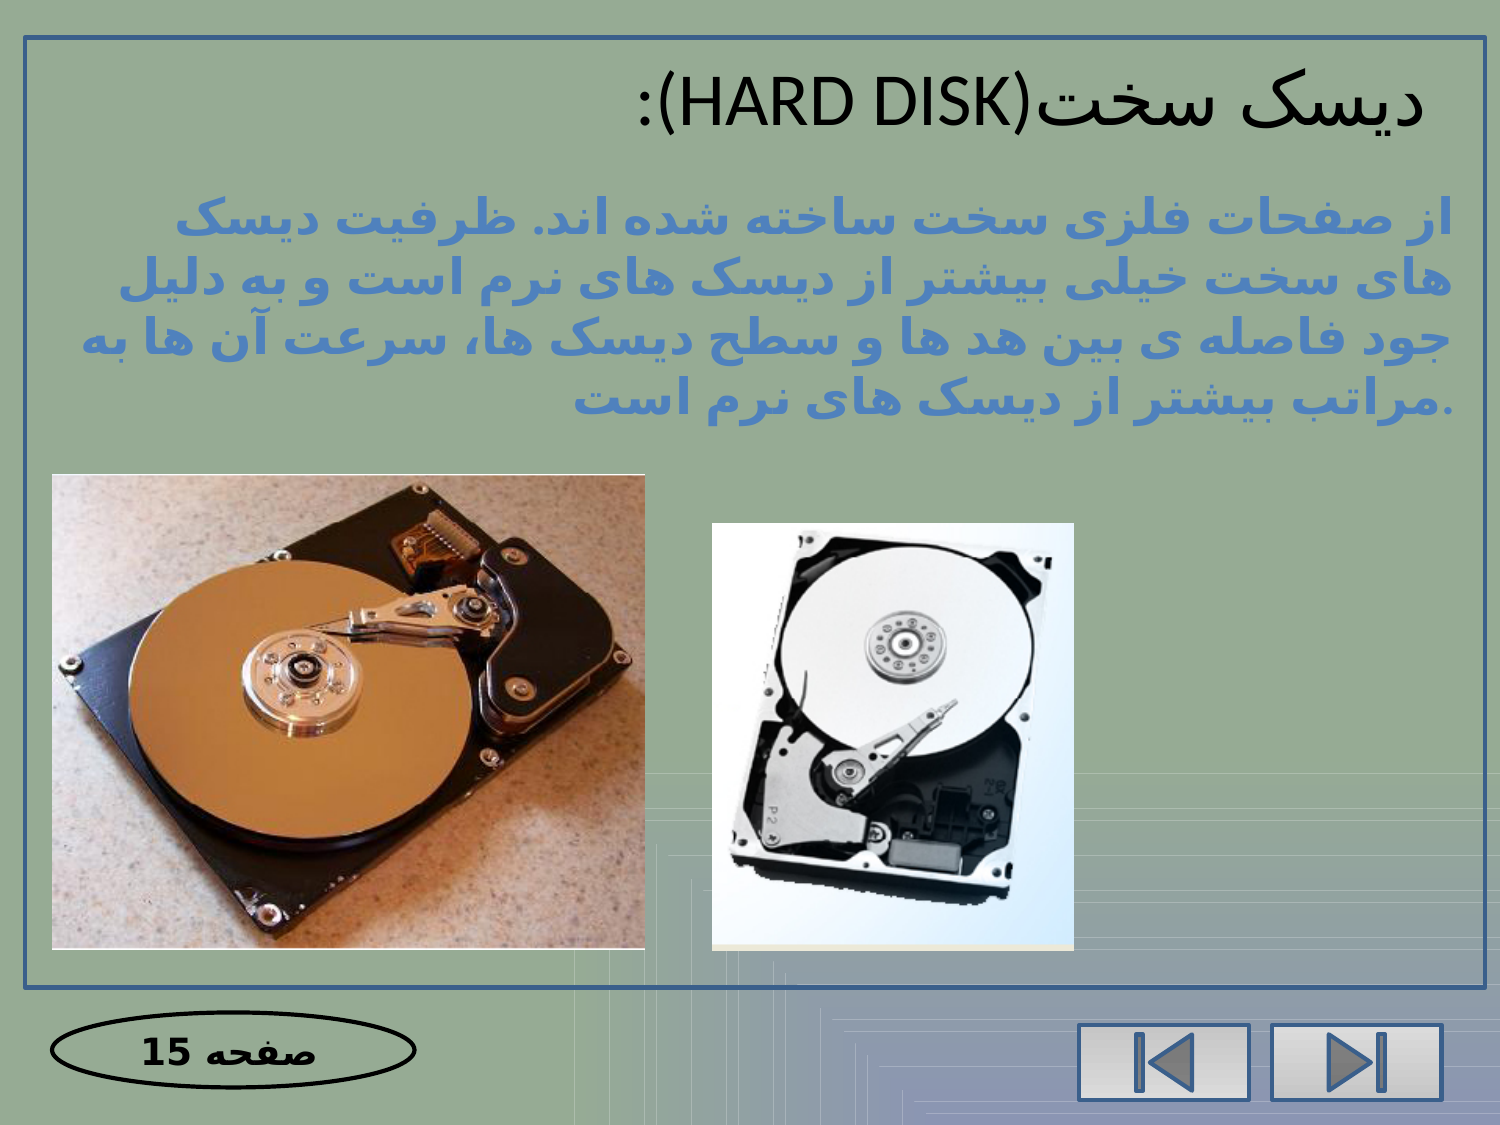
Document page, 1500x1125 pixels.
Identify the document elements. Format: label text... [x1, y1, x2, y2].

text_box [1270, 1023, 1444, 1102]
text_box :(HARD DISK)دیسک سخت [324, 39, 1462, 153]
text_box از صفحات فلزی سخت ساخته شده اند. ظرفیت دیسک های سخت خیلی بیشتر از دیسک های نرم است و به دلیل جود فاصله ی بین هد ها و سطح دیسک ها، سرعت آن ها به مراتب بیشتر از دیسک های نرم است. [62, 177, 1470, 660]
picture [51, 474, 645, 951]
text_box [23, 35, 1487, 990]
text_box [1077, 1023, 1251, 1102]
text_box صفحه 15 [49, 1010, 417, 1090]
picture [712, 523, 1074, 951]
